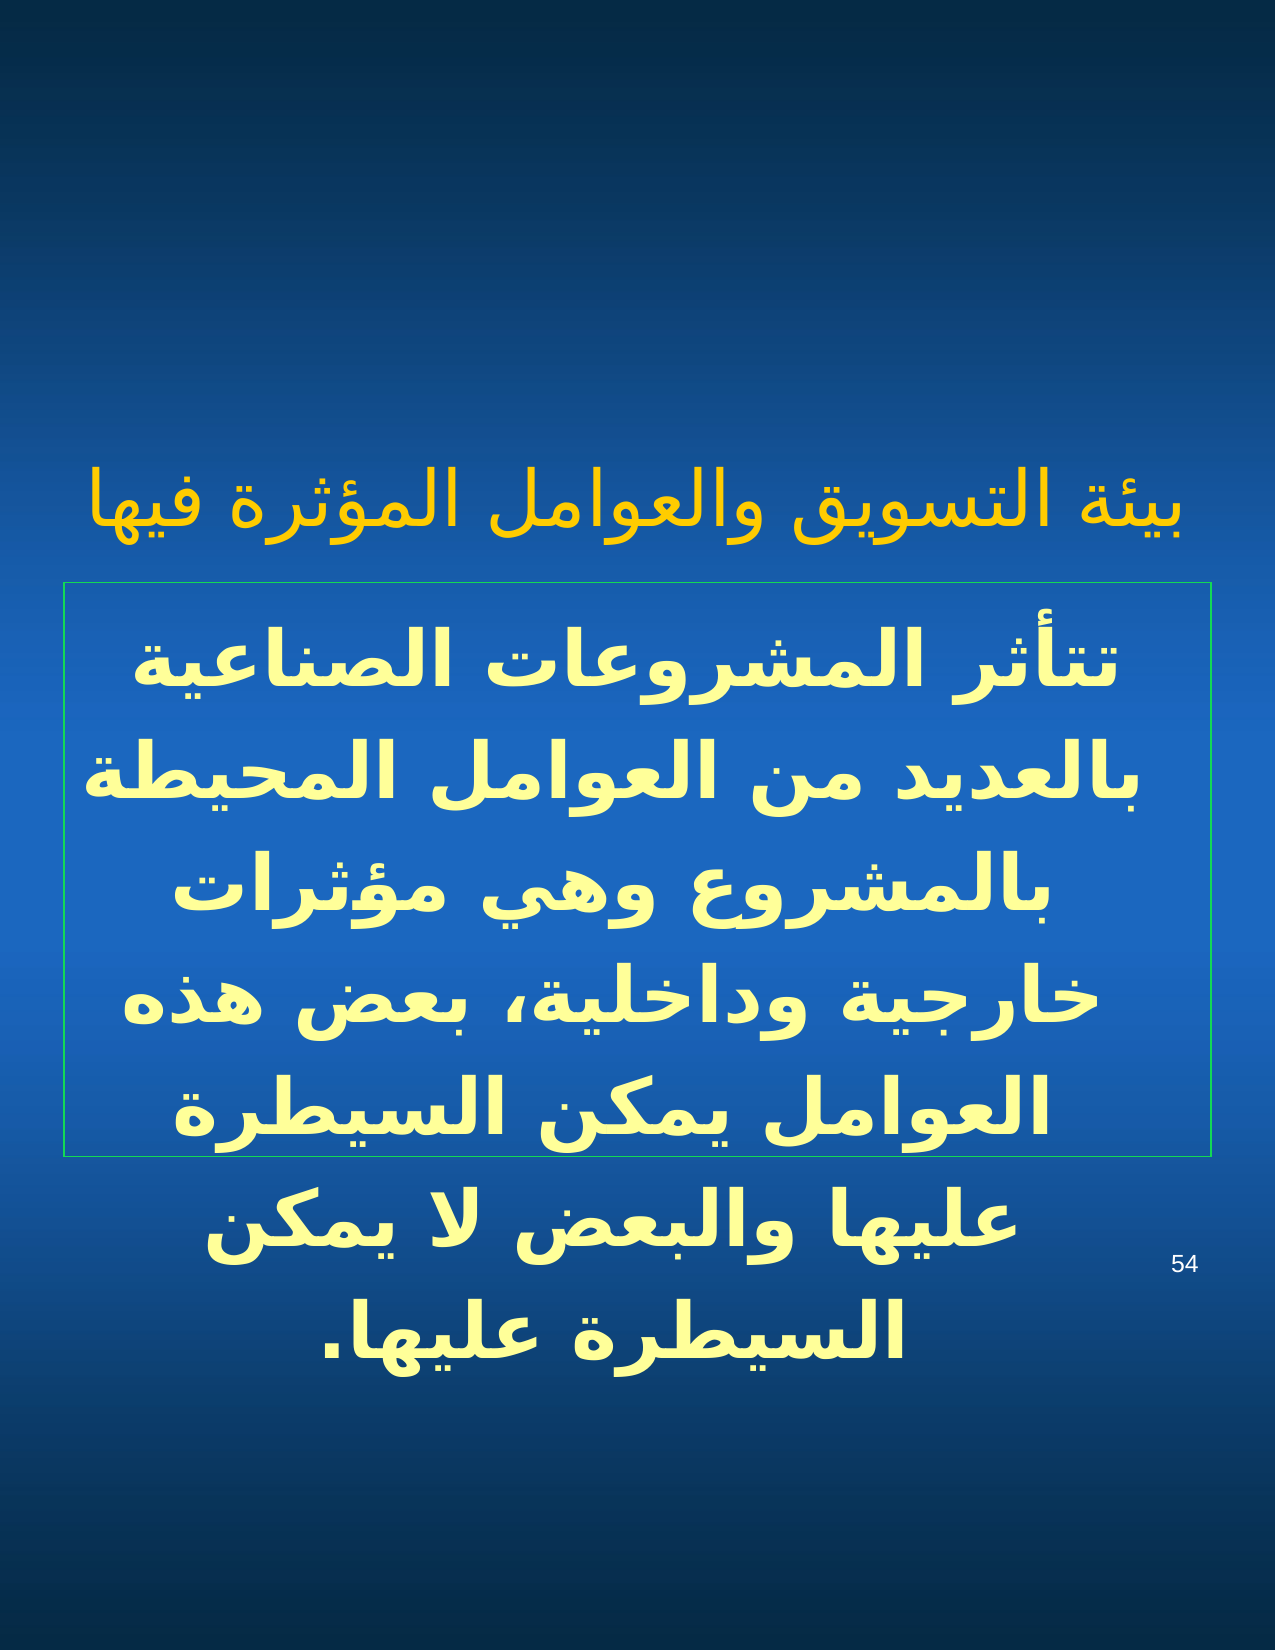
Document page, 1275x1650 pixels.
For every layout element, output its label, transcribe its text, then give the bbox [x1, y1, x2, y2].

text_box تتأثر المشروعات الصناعية بالعديد من العوامل المحيطة بالمشروع وهي مؤثرات خارجية وداخلية، بعض هذه العوامل يمكن السيطرة عليها والبعض لا يمكن السيطرة عليها. [63, 582, 1212, 1157]
picture [0, 0, 1275, 1650]
text_box بيئة التسويق والعوامل المؤثرة فيها [63, 399, 1212, 582]
text_box 54 [913, 1217, 1212, 1284]
